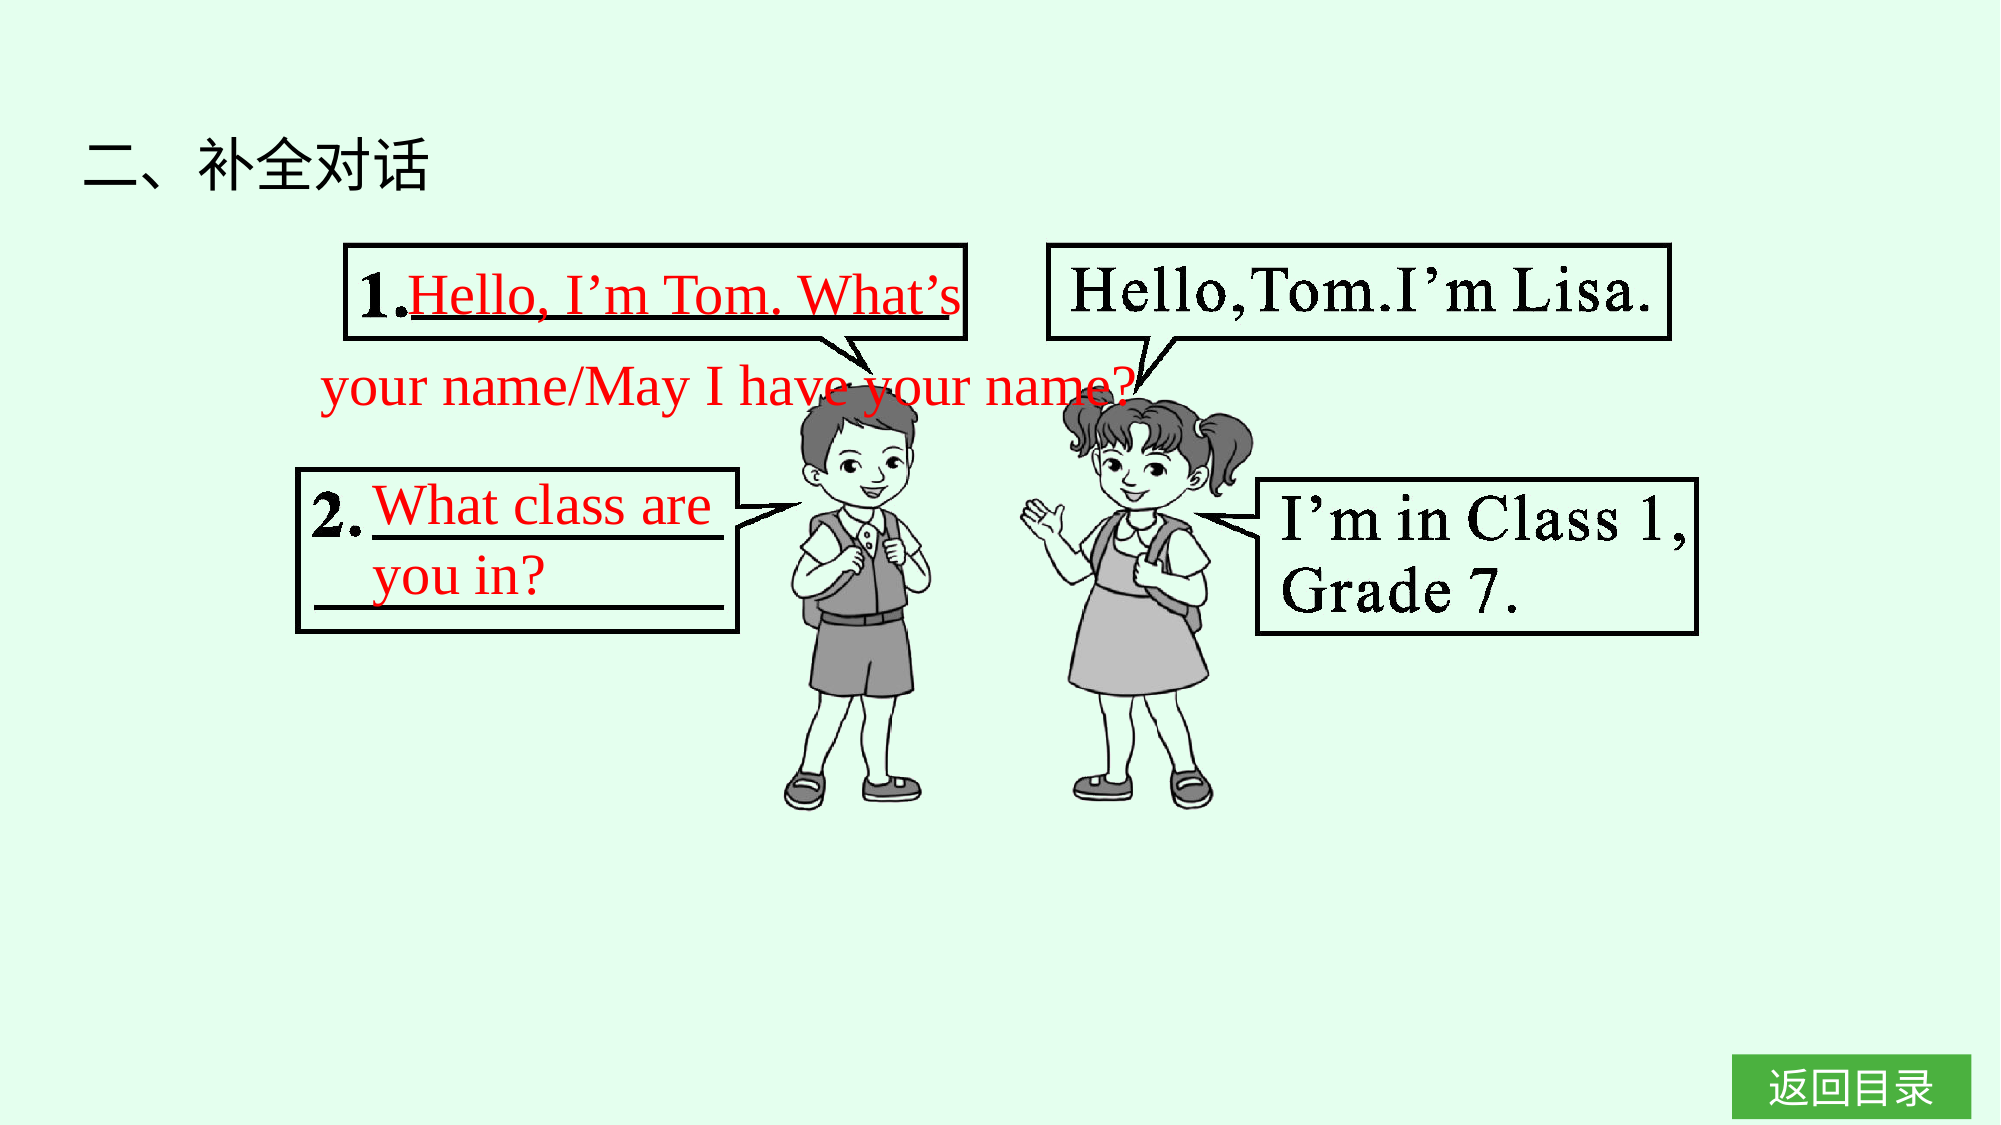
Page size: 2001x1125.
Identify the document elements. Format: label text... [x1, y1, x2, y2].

picture [295, 236, 1705, 833]
text_box 二、补全对话 [66, 99, 459, 206]
text_box Hello, I’m Tom. What’s your name/May I have your name? [291, 228, 1167, 425]
